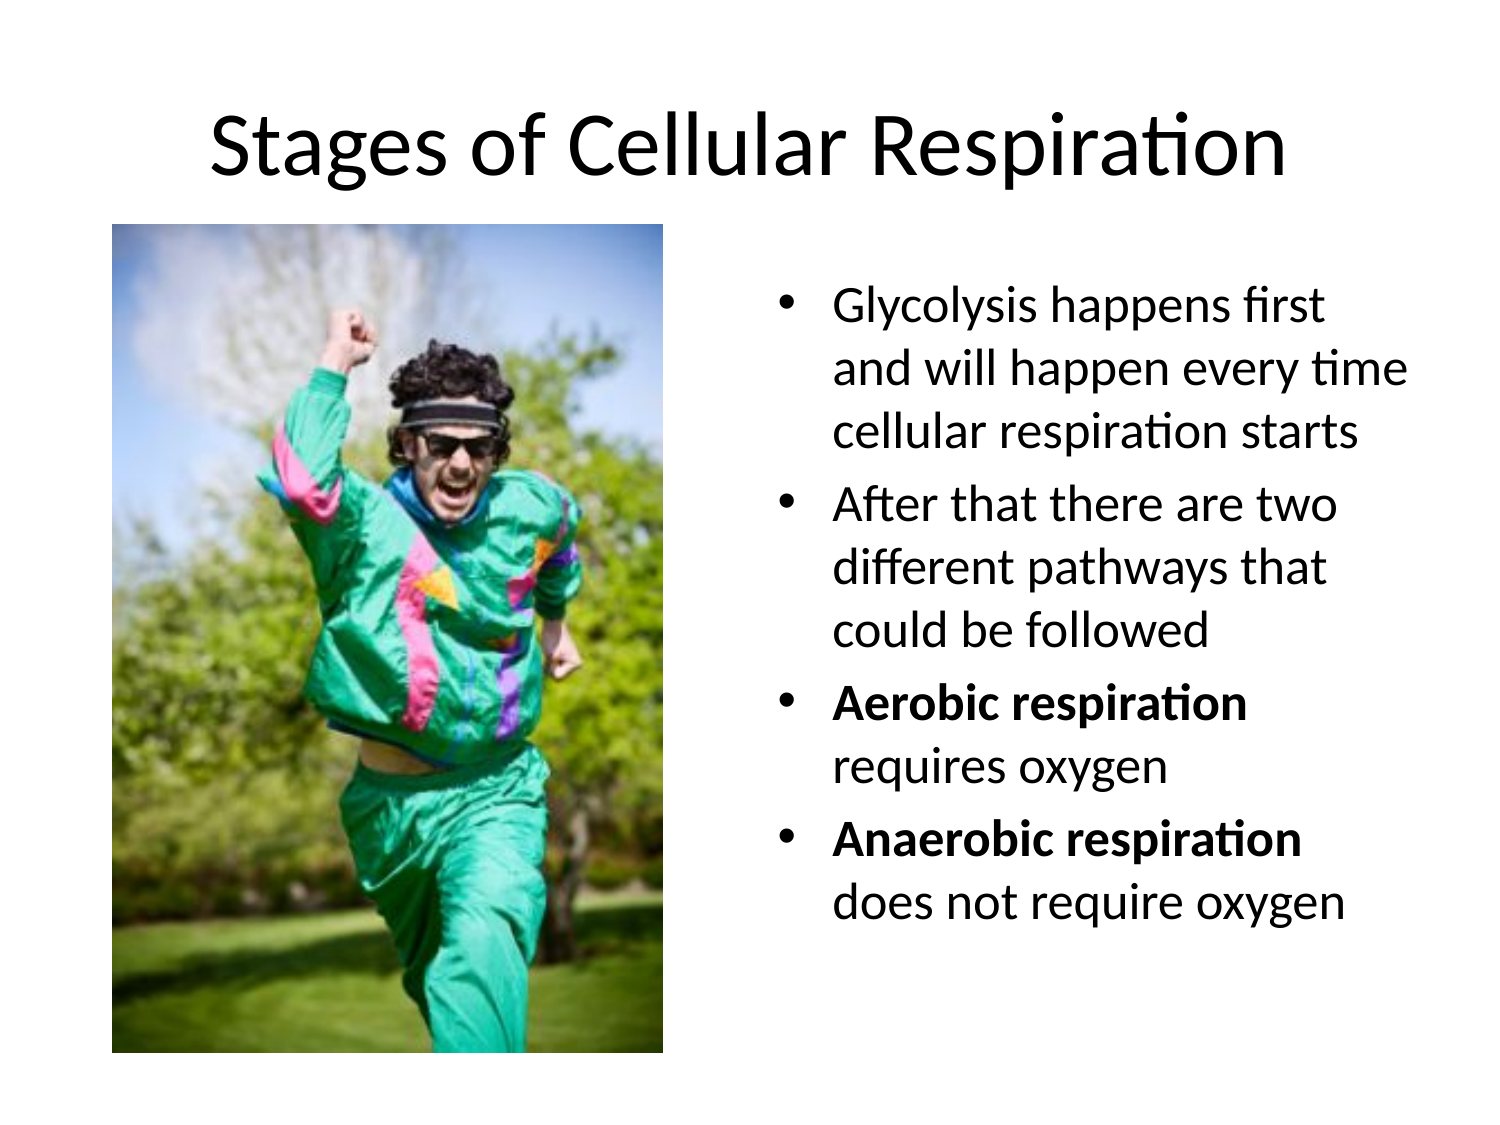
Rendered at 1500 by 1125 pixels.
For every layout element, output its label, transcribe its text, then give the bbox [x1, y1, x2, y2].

title Stages of Cellular Respiration [75, 45, 1425, 233]
list Glycolysis happens first and will happen every time cellular respiration starts After that there are two different pathways that could be followed Aerobic respiration requires oxygen Anaerobic respiration does not require oxygen [762, 262, 1425, 1005]
picture [112, 224, 663, 1053]
